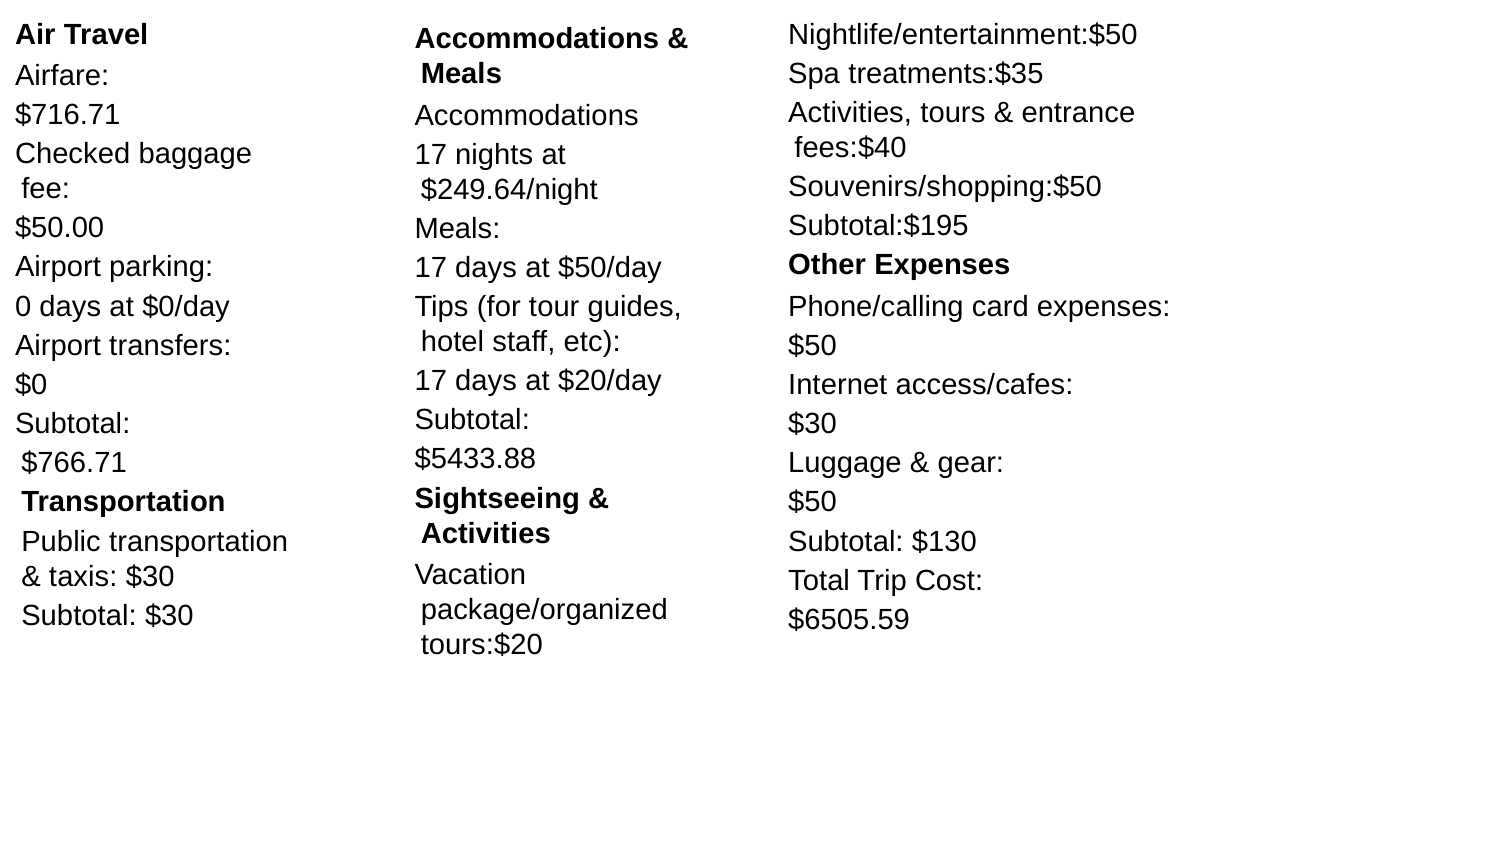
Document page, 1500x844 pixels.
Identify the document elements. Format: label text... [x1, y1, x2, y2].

list Air Travel Airfare: $716.71 Checked baggage fee: $50.00 Airport parking: 0 days at $0/day Airport transfers: $0 Subtotal: $766.71 Transportation Public transportation & taxis: $30 Subtotal: $30 [0, 0, 335, 844]
text_box Accommodations & Meals Accommodations 17 nights at $249.64/night Meals: 17 days at $50/day Tips (for tour guides, hotel staff, etc): 17 days at $20/day Subtotal: $5433.88 Sightseeing & Activities Vacation package/organized tours:$20 [399, 4, 735, 780]
text_box Nightlife/entertainment:$50 Spa treatments:$35 Activities, tours & entrance fees:$40 Souvenirs/shopping:$50 Subtotal:$195 Other Expenses Phone/calling card expenses: $50 Internet access/cafes: $30 Luggage & gear: $50 Subtotal: $130 Total Trip Cost: $6505.59 [773, 0, 1231, 844]
